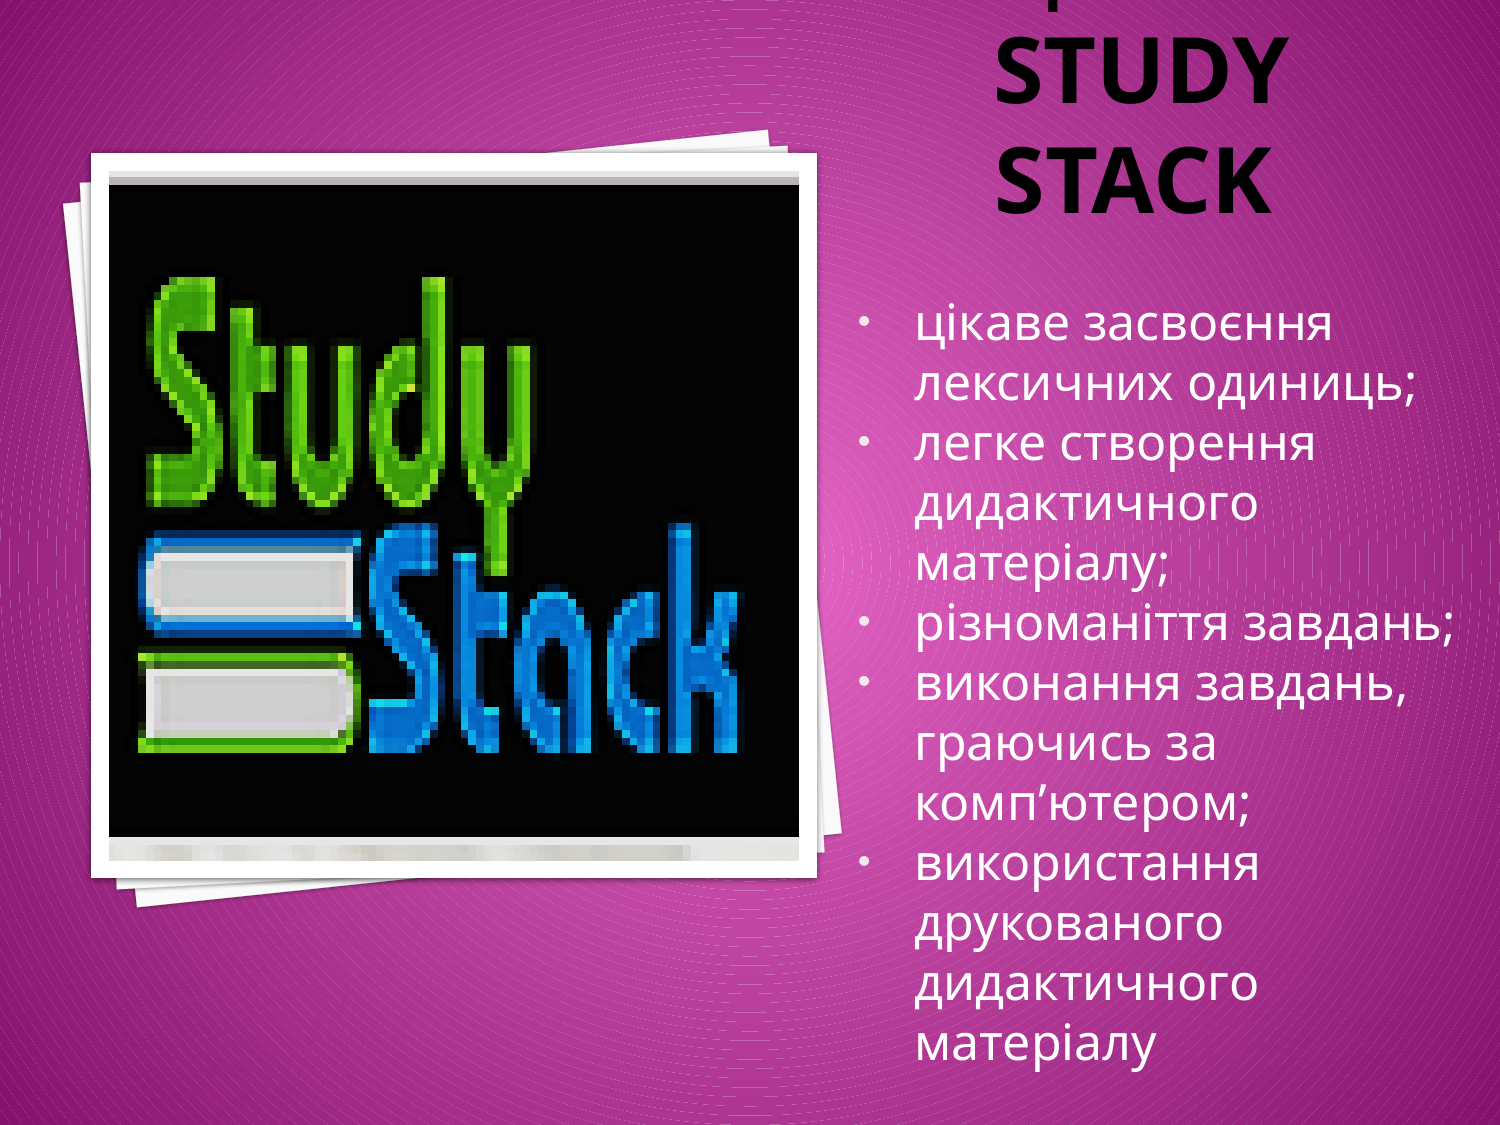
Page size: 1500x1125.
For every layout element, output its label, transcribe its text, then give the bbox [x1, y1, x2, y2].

list цікаве засвоєння лексичних одиниць; легке створення дидактичного матеріалу; різноманіття завдань; виконання завдань, граючись за комп’ютером; використання друкованого дидактичного матеріалу [844, 290, 1483, 1094]
picture [108, 170, 800, 862]
title Що таке Study stack [820, 42, 1447, 232]
